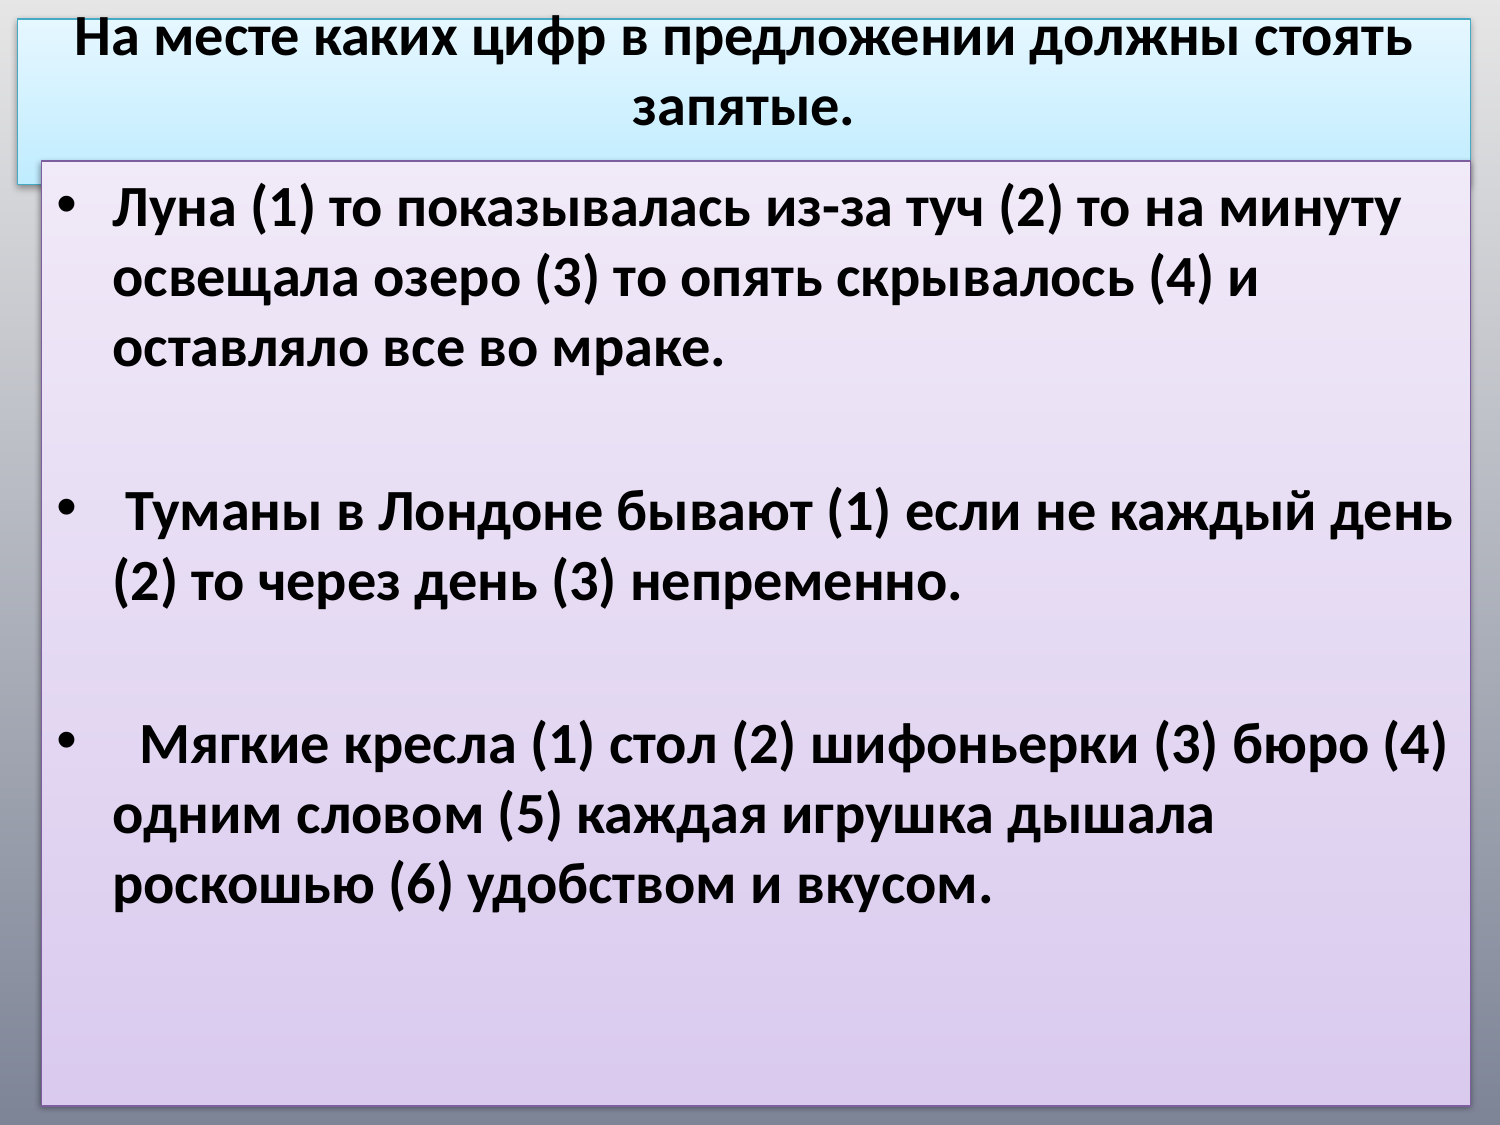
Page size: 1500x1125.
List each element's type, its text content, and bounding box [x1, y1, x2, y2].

list Луна (1) то показывалась из-за туч (2) то на минуту освещала озеро (3) то опять скрывалось (4) и оставляло все во мраке. Туманы в Лондоне бывают (1) если не каждый день (2) то через день (3) непременно. Мягкие кресла (1) стол (2) шифоньерки (3) бюро (4) одним словом (5) каждая игрушка дышала роскошью (6) удобством и вкусом. [41, 160, 1471, 1107]
title На месте каких цифр в предложении должны стоять запятые. [17, 18, 1471, 185]
